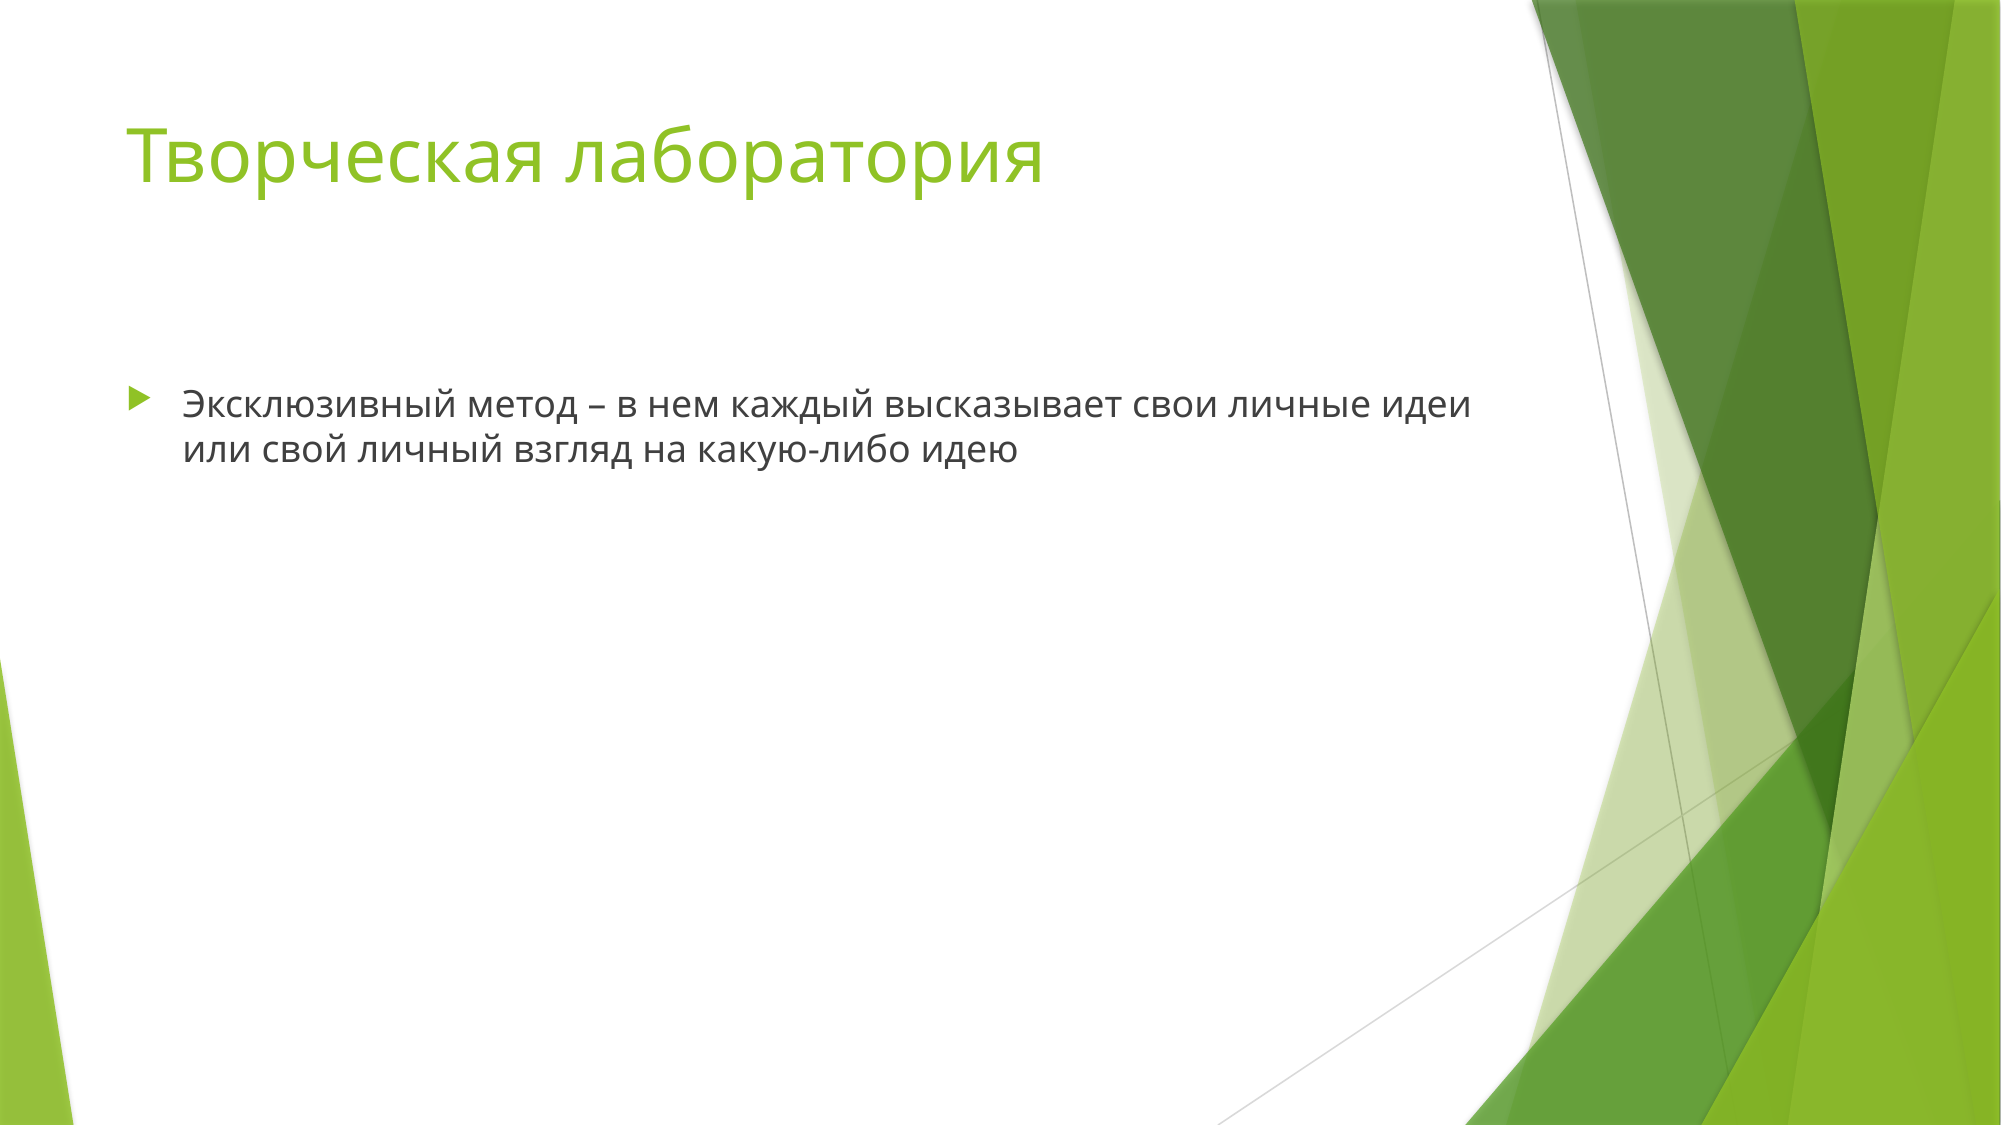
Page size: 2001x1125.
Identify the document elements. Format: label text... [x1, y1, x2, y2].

title Творческая лаборатория [111, 99, 1522, 317]
list Эксклюзивный метод – в нем каждый высказывает свои личные идеи или свой личный взгляд на какую-либо идею [111, 372, 1522, 1010]
